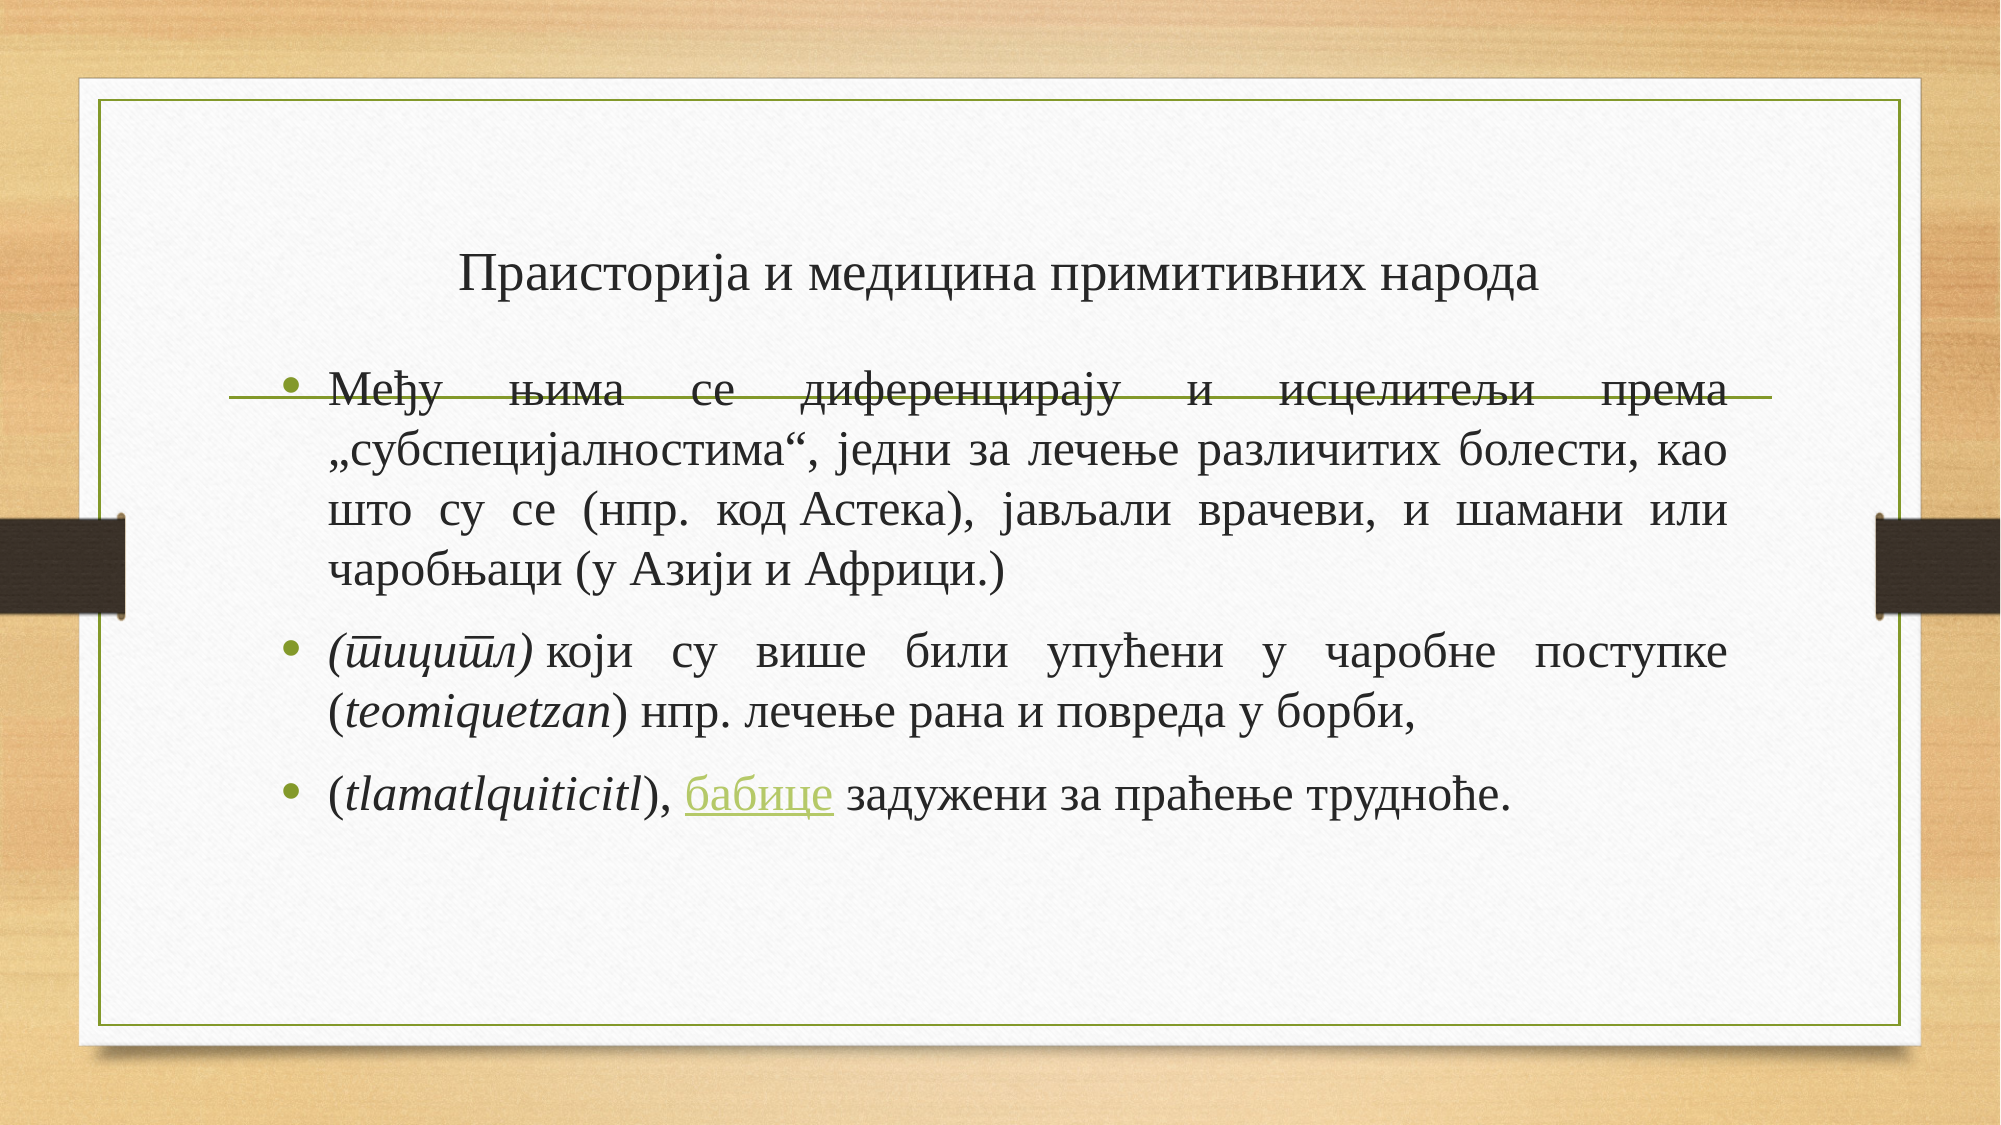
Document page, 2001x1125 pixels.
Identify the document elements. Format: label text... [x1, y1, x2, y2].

list Међу њима се диференцирају и исцелитељи према „субспецијалностима“, једни за лечење различитих болести, као што су се (нпр. код Астека), јављали врачеви, и шамани или чаробњаци (у Азији и Африци.) (тицитл) који су више били упућени у чаробне поступке (teomiquetzan) нпр. лечење рана и повреда у борби, (tlamatlquiticitl), бабице задужени за праћење трудноће. [265, 347, 1744, 939]
title Праисторија и медицина примитивних народа [212, 161, 1788, 375]
picture [0, 0, 2001, 1125]
